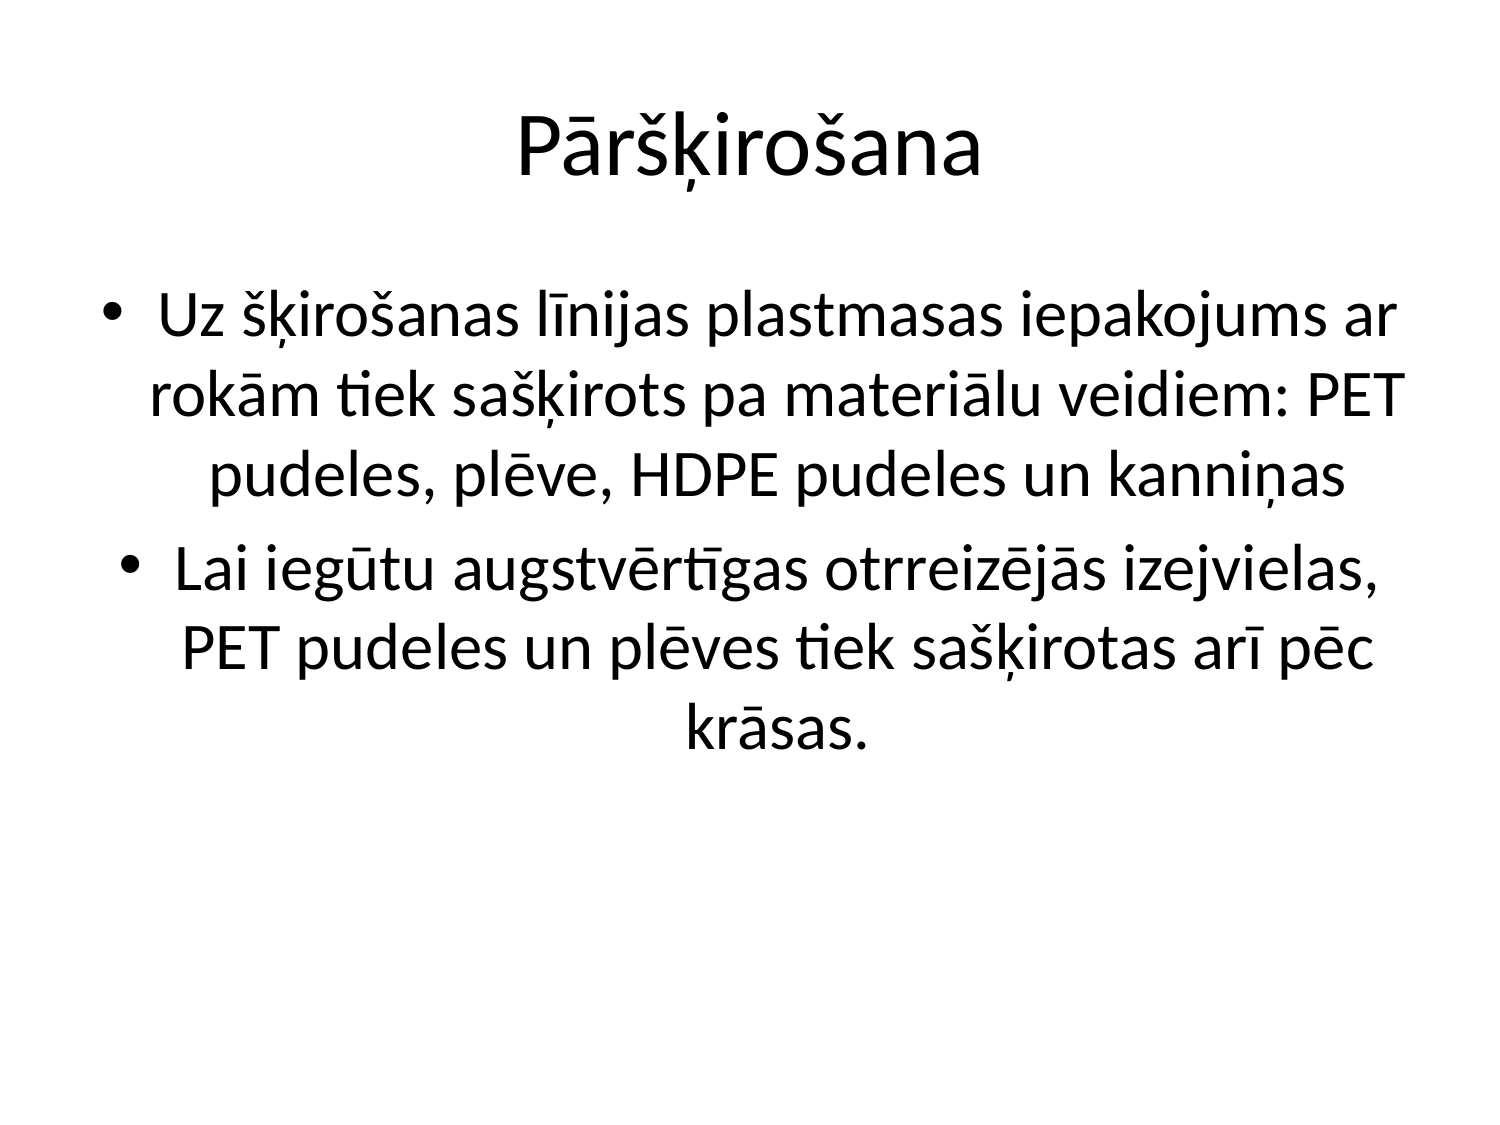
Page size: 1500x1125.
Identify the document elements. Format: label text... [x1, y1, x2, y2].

list Uz šķirošanas līnijas plastmasas iepakojums ar rokām tiek sašķirots pa materiālu veidiem: PET pudeles, plēve, HDPE pudeles un kanniņas Lai iegūtu augstvērtīgas otrreizējās izejvielas, PET pudeles un plēves tiek sašķirotas arī pēc krāsas. [75, 262, 1425, 1005]
title Pāršķirošana [75, 45, 1425, 233]
